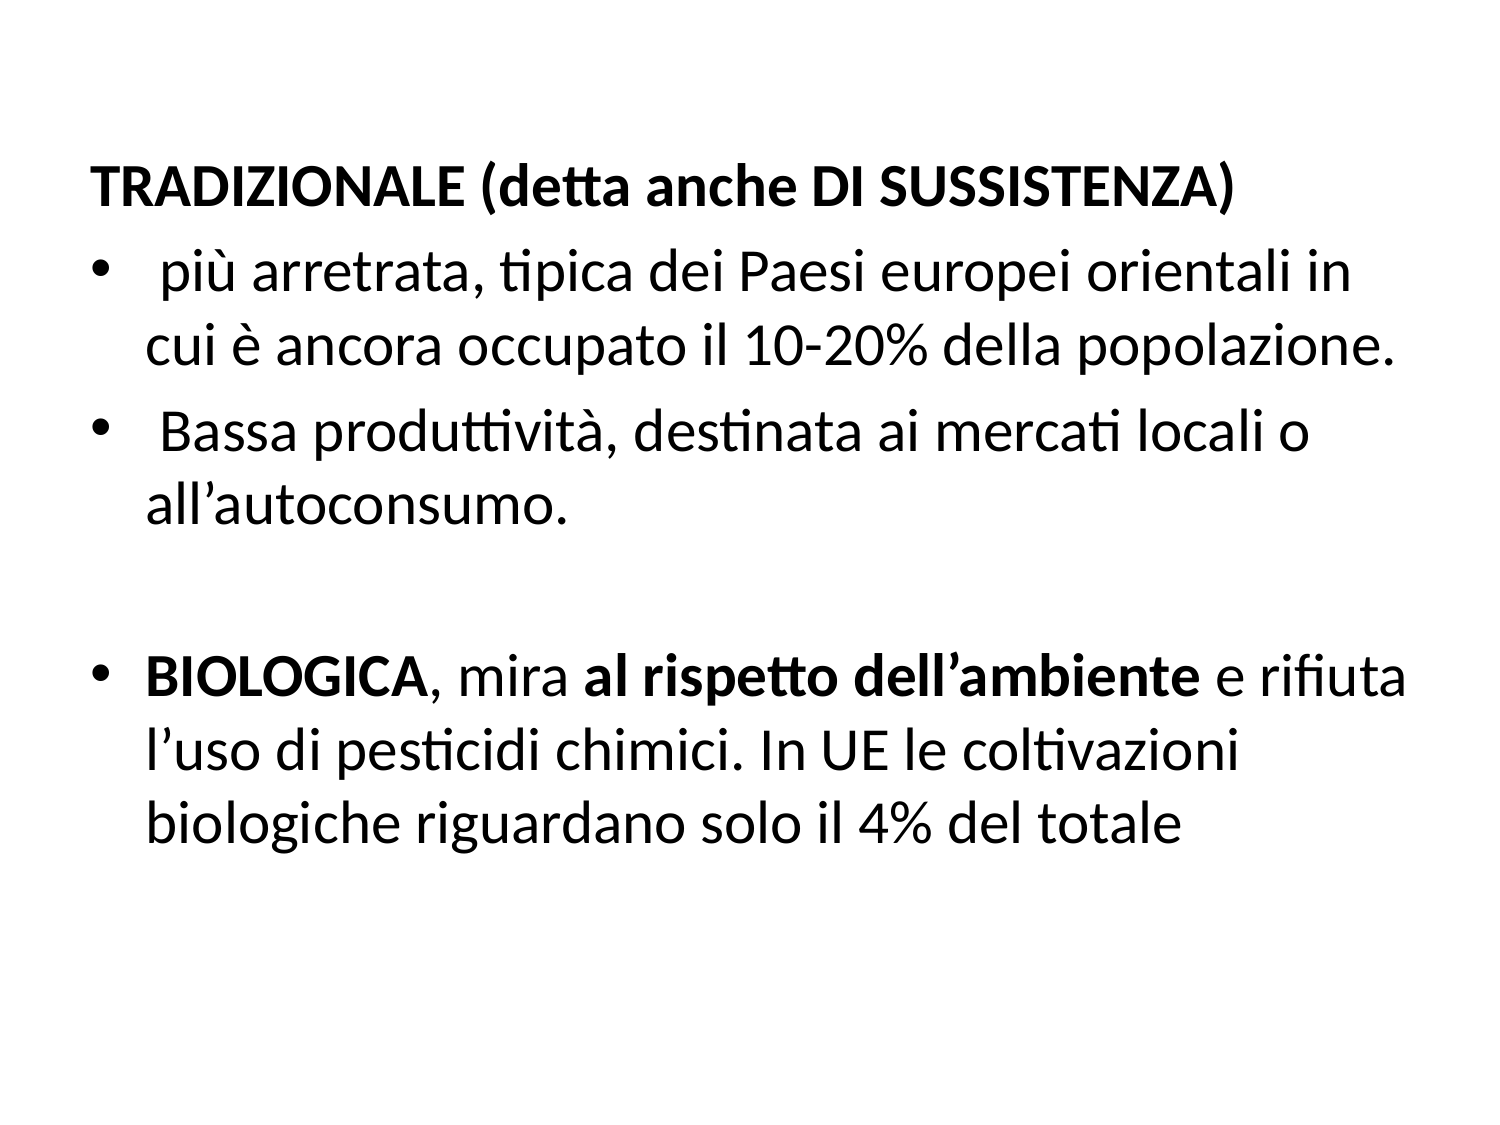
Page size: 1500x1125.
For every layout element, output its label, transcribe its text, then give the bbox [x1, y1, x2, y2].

list TRADIZIONALE (detta anche DI SUSSISTENZA) più arretrata, tipica dei Paesi europei orientali in cui è ancora occupato il 10-20% della popolazione. Bassa produttività, destinata ai mercati locali o all’autoconsumo. BIOLOGICA, mira al rispetto dell’ambiente e rifiuta l’uso di pesticidi chimici. In UE le coltivazioni biologiche riguardano solo il 4% del totale [75, 137, 1425, 1005]
